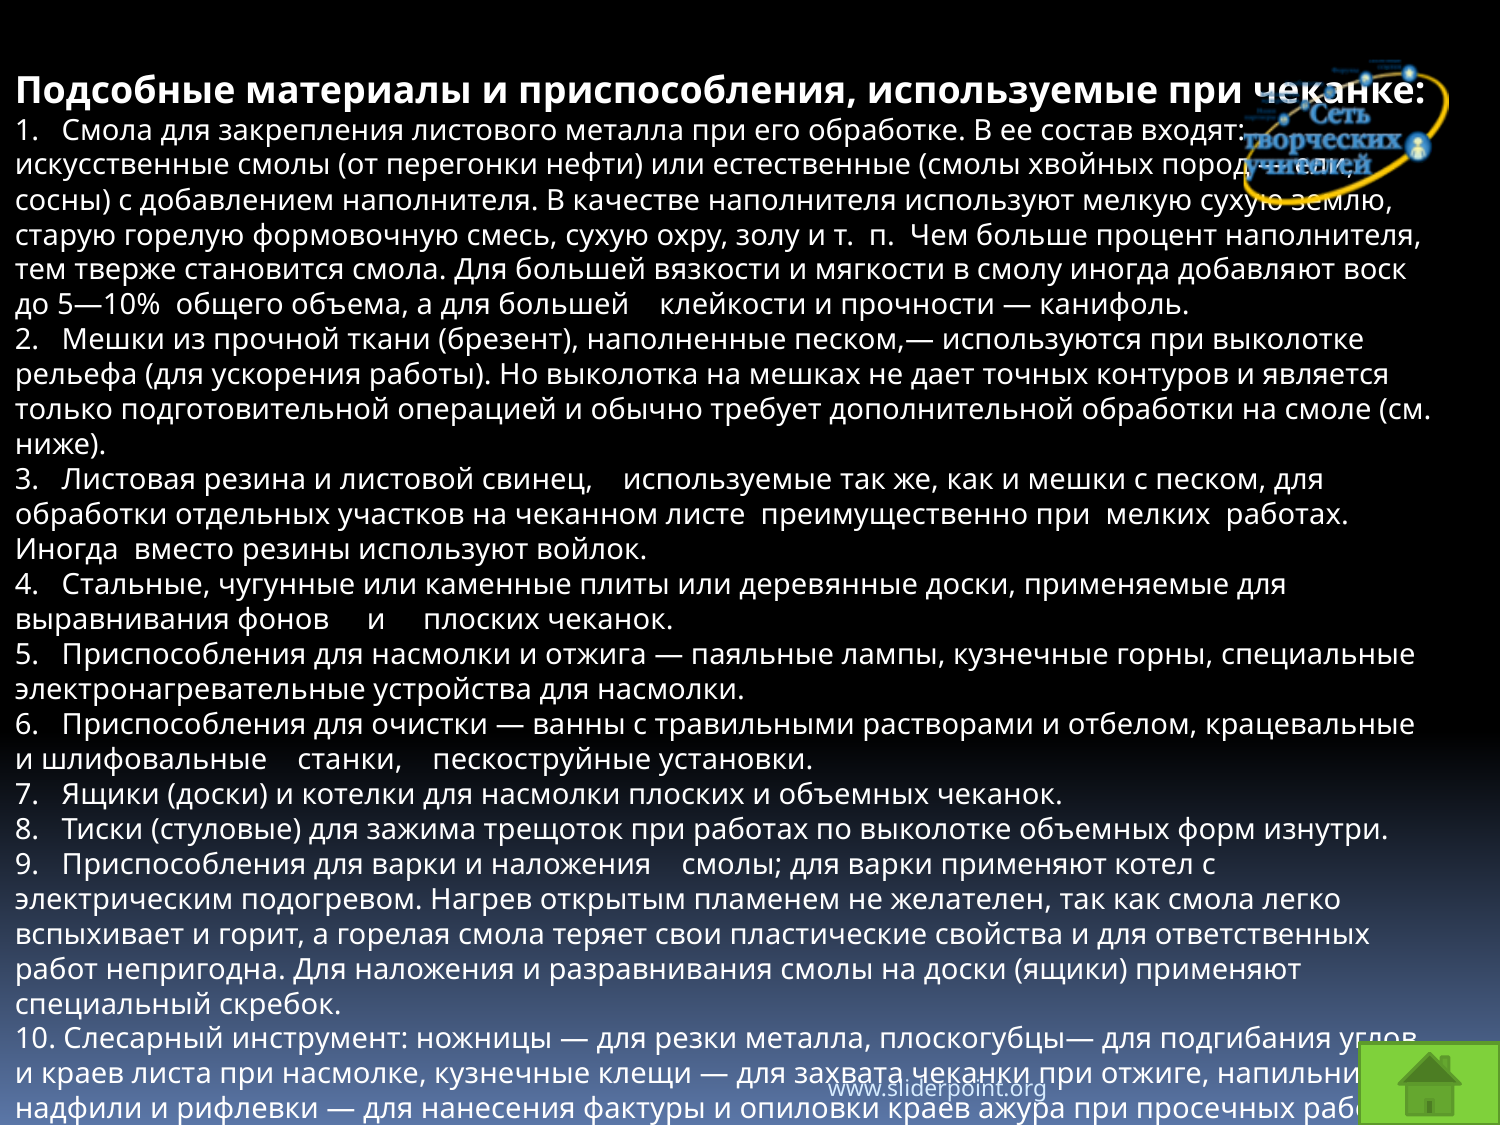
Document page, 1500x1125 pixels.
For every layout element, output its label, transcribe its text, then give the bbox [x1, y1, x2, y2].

footer www.sliderpoint.org [150, 1052, 1063, 1113]
text_box [1358, 1041, 1500, 1125]
picture [1241, 58, 1449, 213]
text_box Подсобные материалы и приспособления, используемые при чеканке: 1. Смола для закрепления листового металла при его обработке. В ее состав входят: искусственные смолы (от перегонки нефти) или естественные (смолы хвойных пород — ели, сосны) с добавлением наполнителя. В качестве наполнителя используют мелкую сухую землю, старую горелую формовочную смесь, сухую охру, золу и т. п. Чем больше процент наполнителя, тем тверже становится смола. Для большей вязкости и мягкости в смолу иногда добавля­ют воск до 5—10% общего объема, а для большей клейкости и прочности — канифоль. 2. Мешки из прочной ткани (брезент), наполненные песком,— используются при выколотке рельефа (для ускорения работы). Но выколотка на мешках не дает точных контуров и является только подготовительной операцией и обычно требует дополнительной обработки на смоле (см. ниже). 3. Листовая резина и листовой свинец, используемые так же, как и мешки с песком, для обработки отдельных участков на чеканном листе преимущественно при мелких работах. Иногда вместо резины используют войлок. 4. Стальные, чугунные или каменные плиты или деревянные доски, применяемые для выравнивания фонов и плоских чеканок. 5. Приспособления для насмолки и отжига — паяльные лампы, кузнечные горны, специальные электронагревательные устройства для насмолки. 6. Приспособления для очистки — ванны с травильными растворами и отбелом, крацевальные и шлифовальные станки, пескоструйные установки. 7. Ящики (доски) и котелки для насмолки плоских и объемных чеканок. 8. Тиски (стуловые) для зажима трещоток при работах по выколотке объемных форм изнутри. 9. Приспособления для варки и наложения смолы; для варки применяют котел с электрическим подогревом. Нагрев открытым пламенем не желателен, так как смола легко вспыхивает и горит, а горелая смола теряет свои пластические свойства и для ответственных работ непригодна. Для наложения и разравнивания смолы на доски (ящики) применяют специальный скребок. 10. Слесарный инструмент: ножницы — для резки металла, плоскогубцы— для подгибания углов и краев листа при насмолке, куз­нечные клещи — для захвата чеканки при отжиге, напильники, надфили и рифлевки — для нанесения фактуры и опиловки краев ажура при просечных работах. [0, 58, 1453, 1125]
